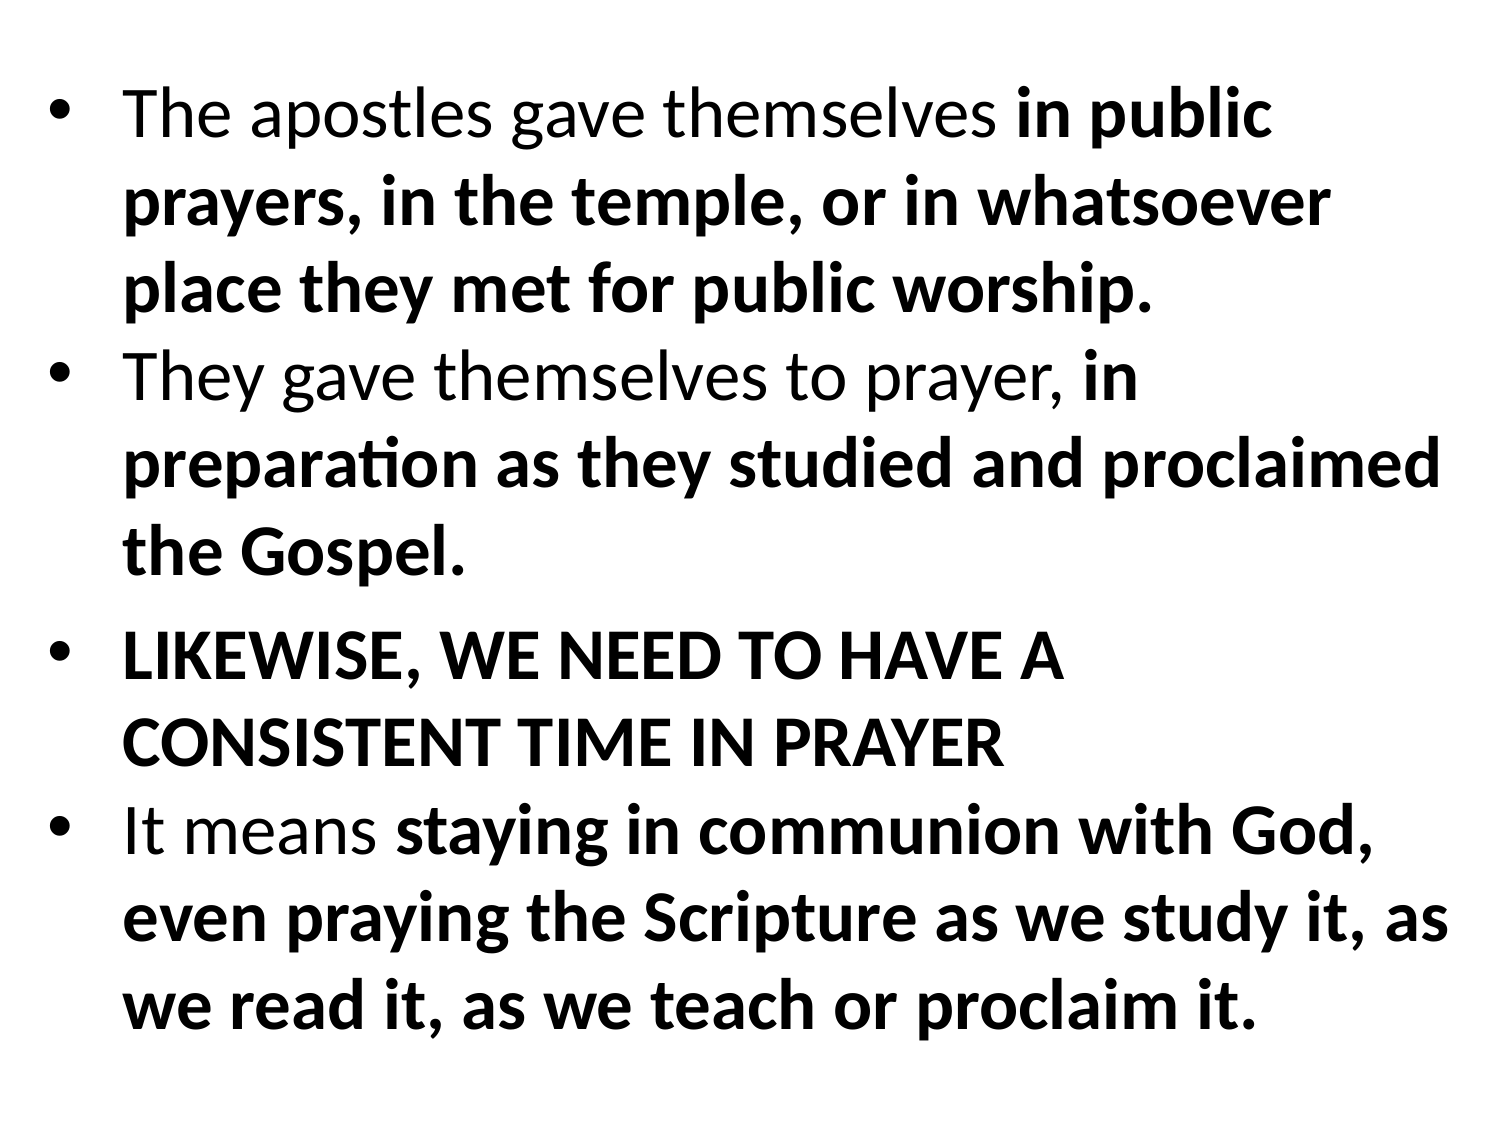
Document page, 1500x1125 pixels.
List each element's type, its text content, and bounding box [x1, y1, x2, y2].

text_box The apostles gave themselves in public prayers, in the temple, or in whatsoever place they met for public worship. They gave themselves to prayer, in preparation as they studied and proclaimed the Gospel. LIKEWISE, WE NEED TO HAVE A CONSISTENT TIME IN PRAYER It means staying in communion with God, even praying the Scripture as we study it, as we read it, as we teach or proclaim it. [0, 57, 1474, 1125]
